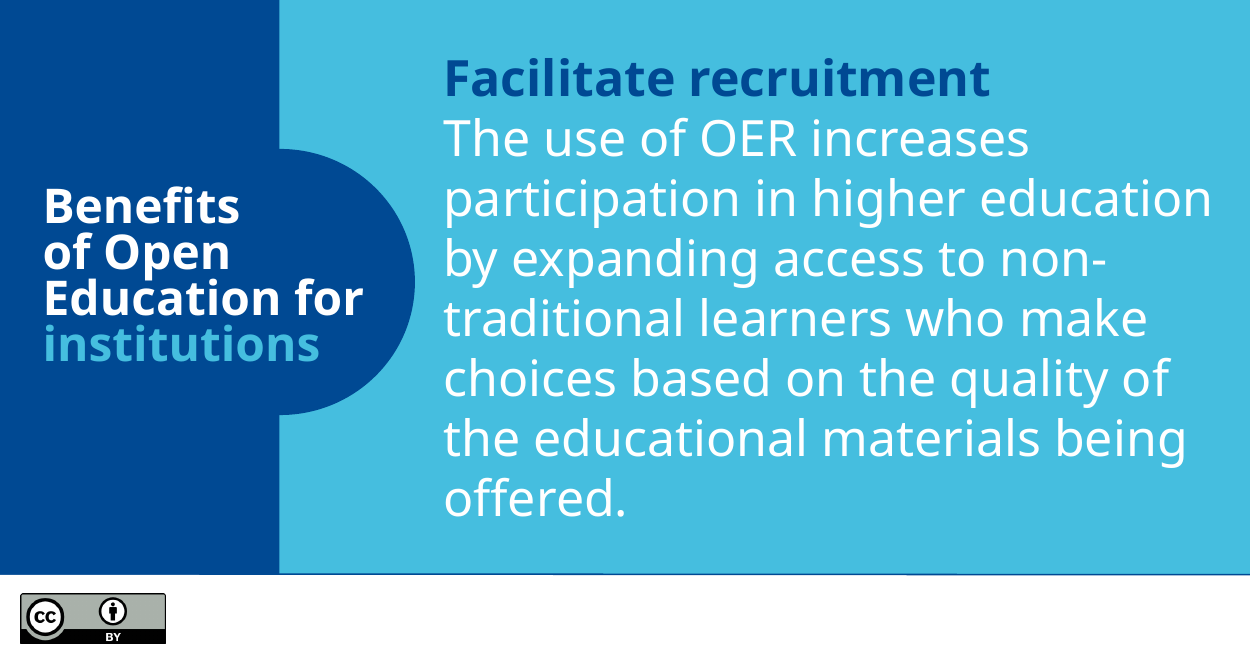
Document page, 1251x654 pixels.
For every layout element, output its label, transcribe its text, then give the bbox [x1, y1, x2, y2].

text_box [0, 582, 1250, 654]
picture [20, 592, 166, 645]
text_box Facilitate recruitment The use of OER increases participation in higher education by expanding access to non-traditional learners who make choices based on the quality of the educational materials being offered. [428, 31, 1235, 542]
text_box [382, 194, 415, 370]
text_box Benefits of Open Education for institutions [27, 171, 382, 386]
text_box [0, 0, 280, 573]
text_box [196, 386, 365, 416]
text_box [206, 148, 355, 171]
